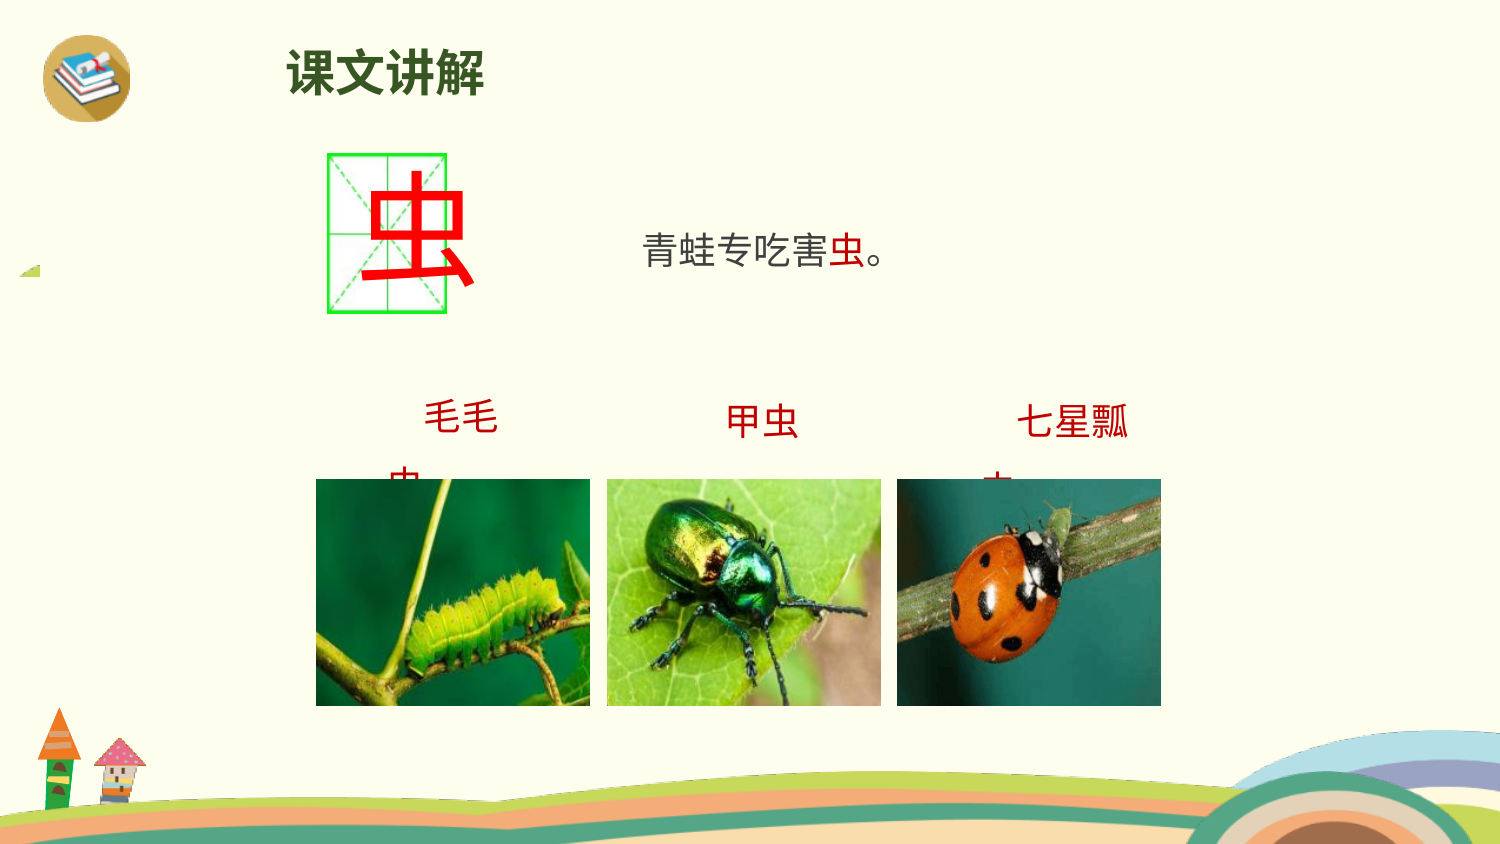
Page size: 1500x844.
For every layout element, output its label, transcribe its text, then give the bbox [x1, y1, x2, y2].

text_box 毛毛虫 [371, 363, 515, 479]
text_box 甲虫 [672, 368, 816, 451]
text_box 青蛙专吃害虫。 [589, 197, 1027, 280]
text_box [303, 144, 447, 314]
picture [0, 0, 1500, 844]
text_box 课文讲解 [274, 35, 498, 107]
text_box 七星瓢虫 [964, 368, 1145, 479]
